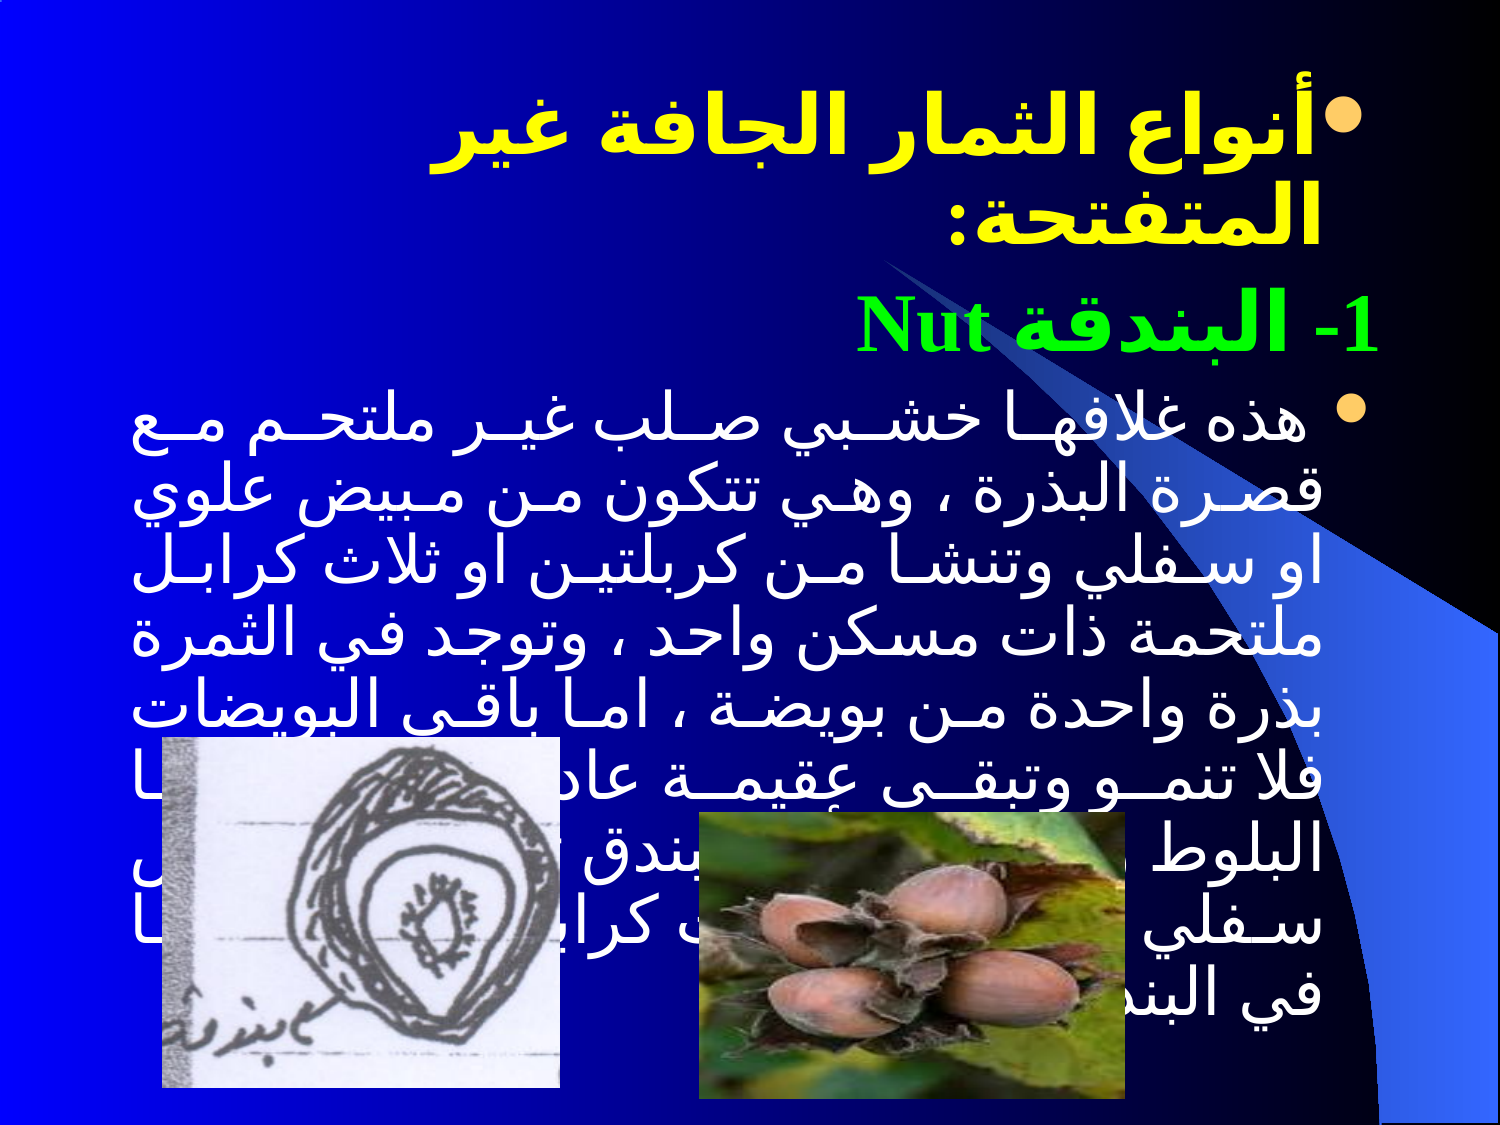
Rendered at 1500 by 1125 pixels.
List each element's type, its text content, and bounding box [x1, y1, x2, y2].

picture [162, 737, 561, 1088]
picture [699, 812, 1126, 1099]
list أنواع الثمار الجافة غير المتفتحة: 1- البندقة Nut هذه غلافها خشبي صلب غير ملتحم مع قصرة البذرة ، وهي تتكون من مبيض علوي او سفلي وتنشا من كربلتين او ثلاث كرابل ملتحمة ذات مسكن واحد ، وتوجد في الثمرة بذرة واحدة من بويضة ، اما باقي البويضات فلا تنمو وتبقى عقيمة عادة ومن امثلتها البلوط والبندق إلا أن البندق تنشأ من مبيض سفلي الزهرة ذات ثلاث كرابل ملتحمة كما في البندق corylus. [99, 74, 1413, 813]
